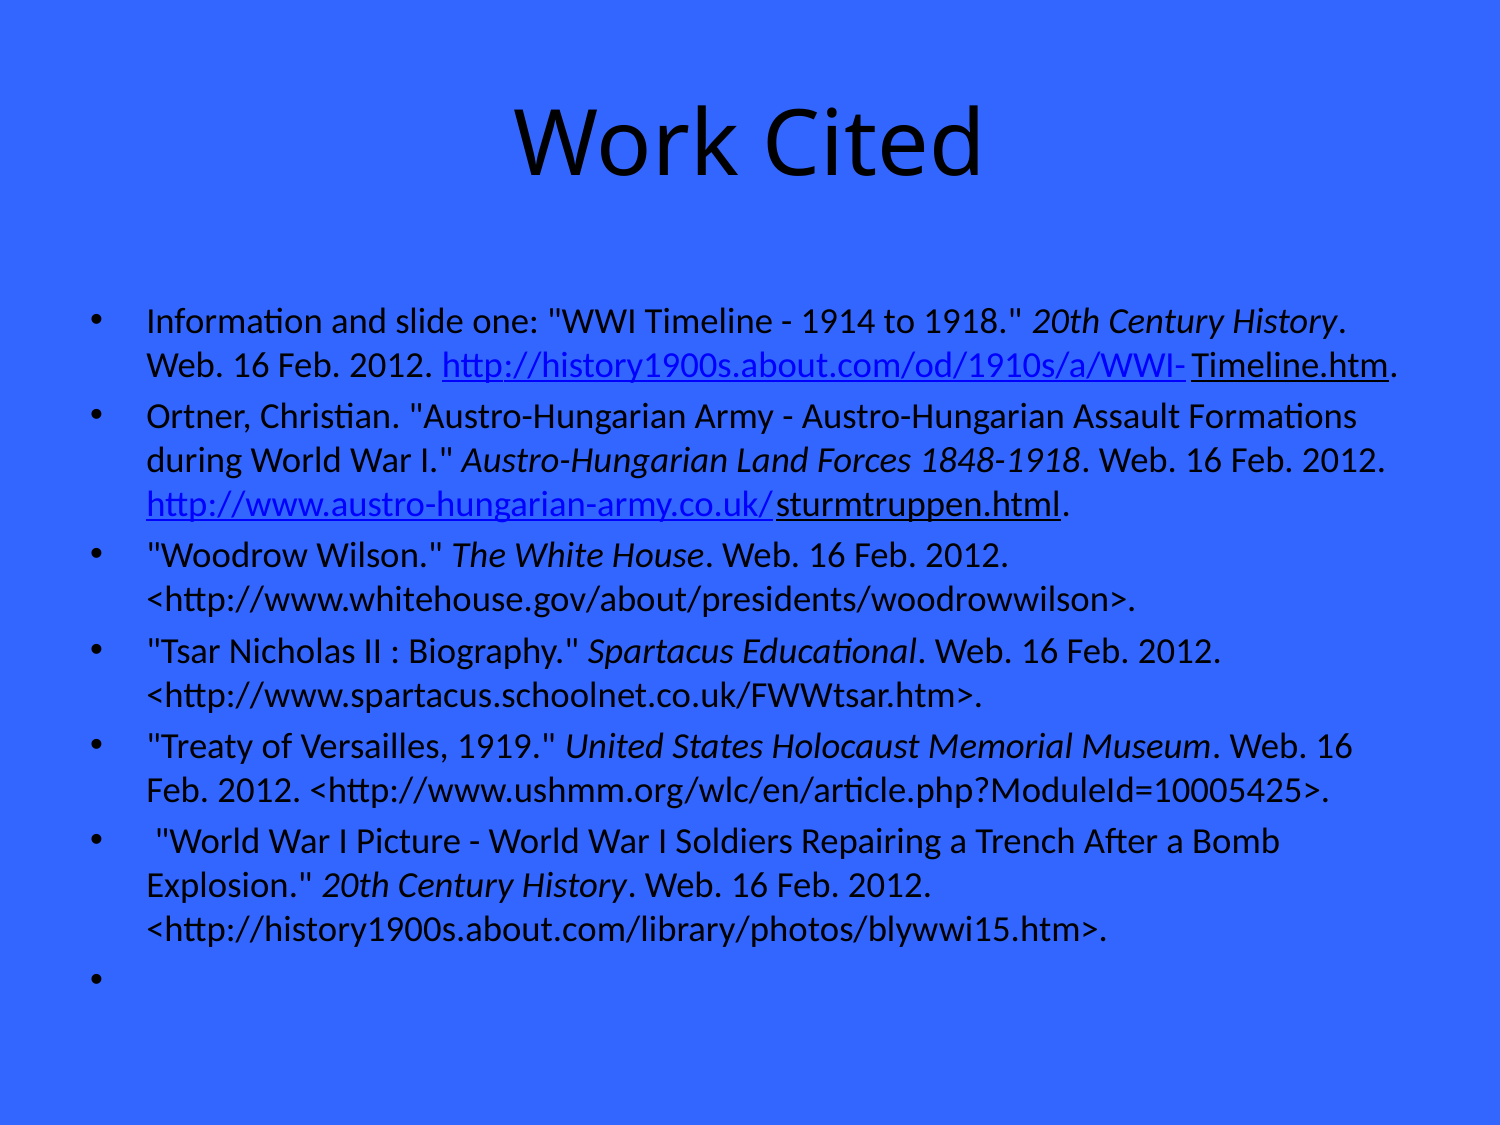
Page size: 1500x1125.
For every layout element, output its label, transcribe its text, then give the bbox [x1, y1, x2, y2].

title Work Cited [75, 45, 1425, 233]
list Information and slide one: "WWI Timeline - 1914 to 1918." 20th Century History. Web. 16 Feb. 2012. http://history1900s.about.com/od/1910s/a/WWI-Timeline.htm. Ortner, Christian. "Austro-Hungarian Army - Austro-Hungarian Assault Formations during World War I." Austro-Hungarian Land Forces 1848-1918. Web. 16 Feb. 2012. http://www.austro-hungarian-army.co.uk/sturmtruppen.html. "Woodrow Wilson." The White House. Web. 16 Feb. 2012. <http://www.whitehouse.gov/about/presidents/woodrowwilson>. "Tsar Nicholas II : Biography." Spartacus Educational. Web. 16 Feb. 2012. <http://www.spartacus.schoolnet.co.uk/FWWtsar.htm>. "Treaty of Versailles, 1919." United States Holocaust Memorial Museum. Web. 16 Feb. 2012. <http://www.ushmm.org/wlc/en/article.php?ModuleId=10005425>. "World War I Picture - World War I Soldiers Repairing a Trench After a Bomb Explosion." 20th Century History. Web. 16 Feb. 2012. <http://history1900s.about.com/library/photos/blywwi15.htm>. [75, 289, 1425, 1032]
